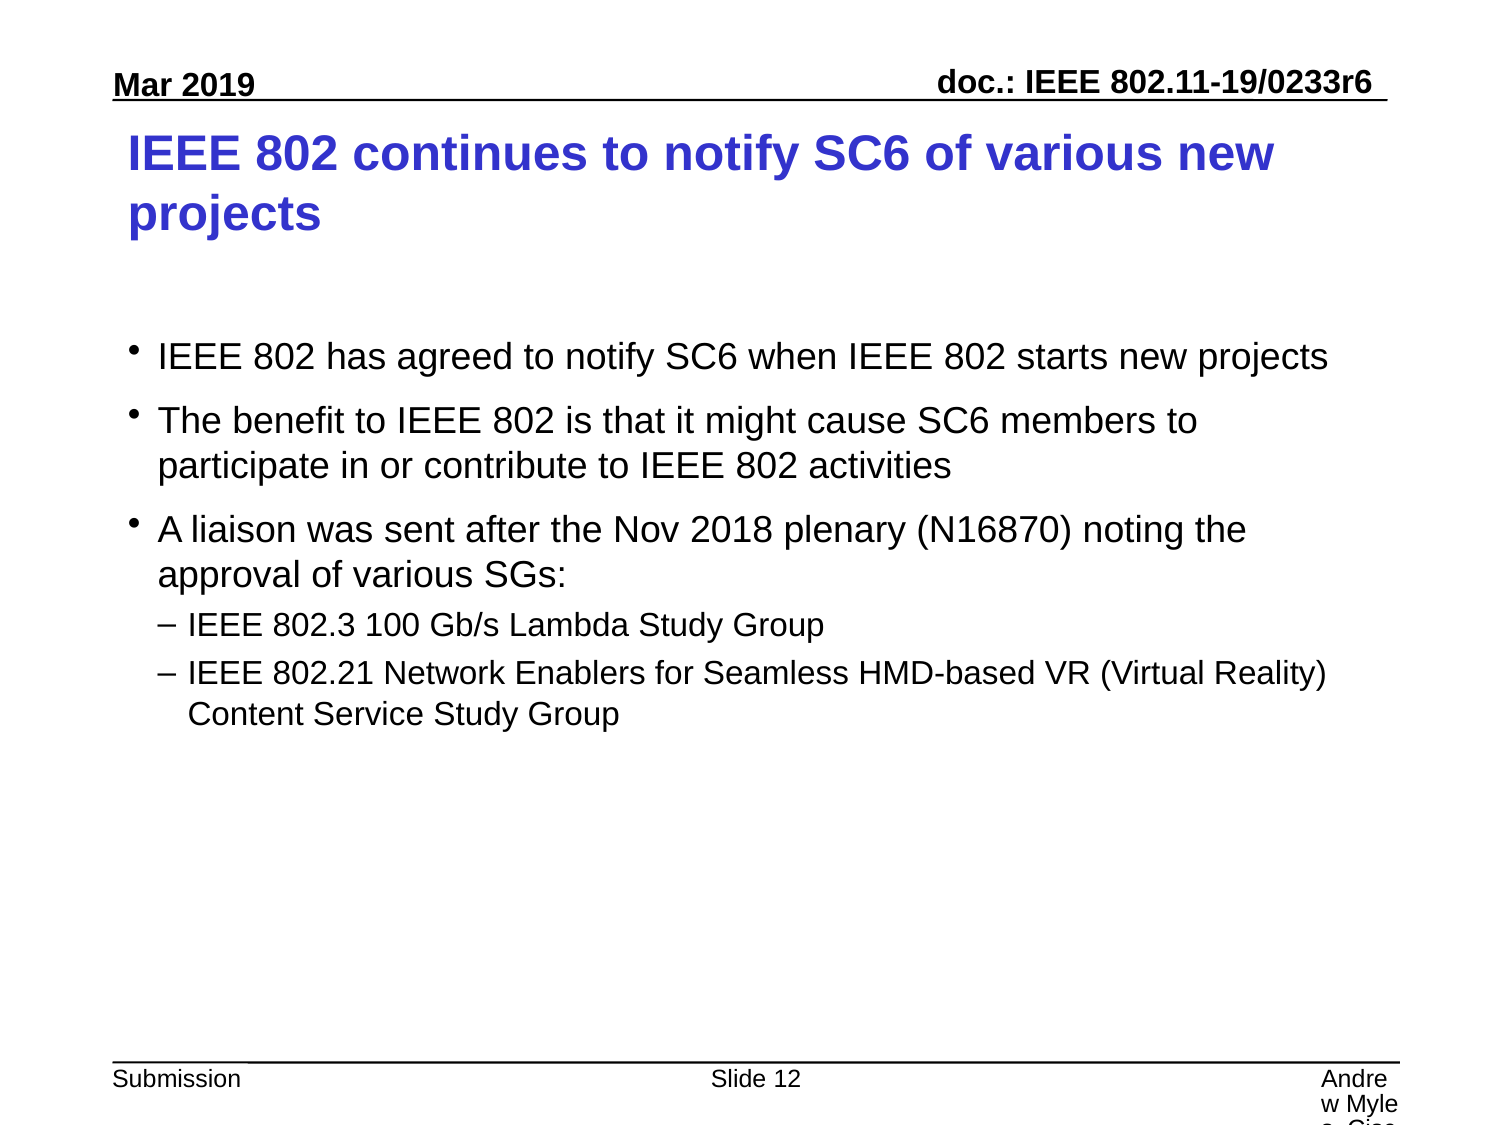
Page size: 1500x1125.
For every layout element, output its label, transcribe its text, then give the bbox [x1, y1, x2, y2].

title IEEE 802 continues to notify SC6 of various new projects [112, 112, 1388, 288]
list IEEE 802 has agreed to notify SC6 when IEEE 802 starts new projects The benefit to IEEE 802 is that it might cause SC6 members to participate in or contribute to IEEE 802 activities A liaison was sent after the Nov 2018 plenary (N16870) noting the approval of various SGs: IEEE 802.3 100 Gb/s Lambda Study Group IEEE 802.21 Network Enablers for Seamless HMD-based VR (Virtual Reality) Content Service Study Group [112, 324, 1388, 1000]
slide_number Slide 12 [709, 1061, 803, 1093]
footer Andrew Myles, Cisco [1320, 1061, 1402, 1093]
